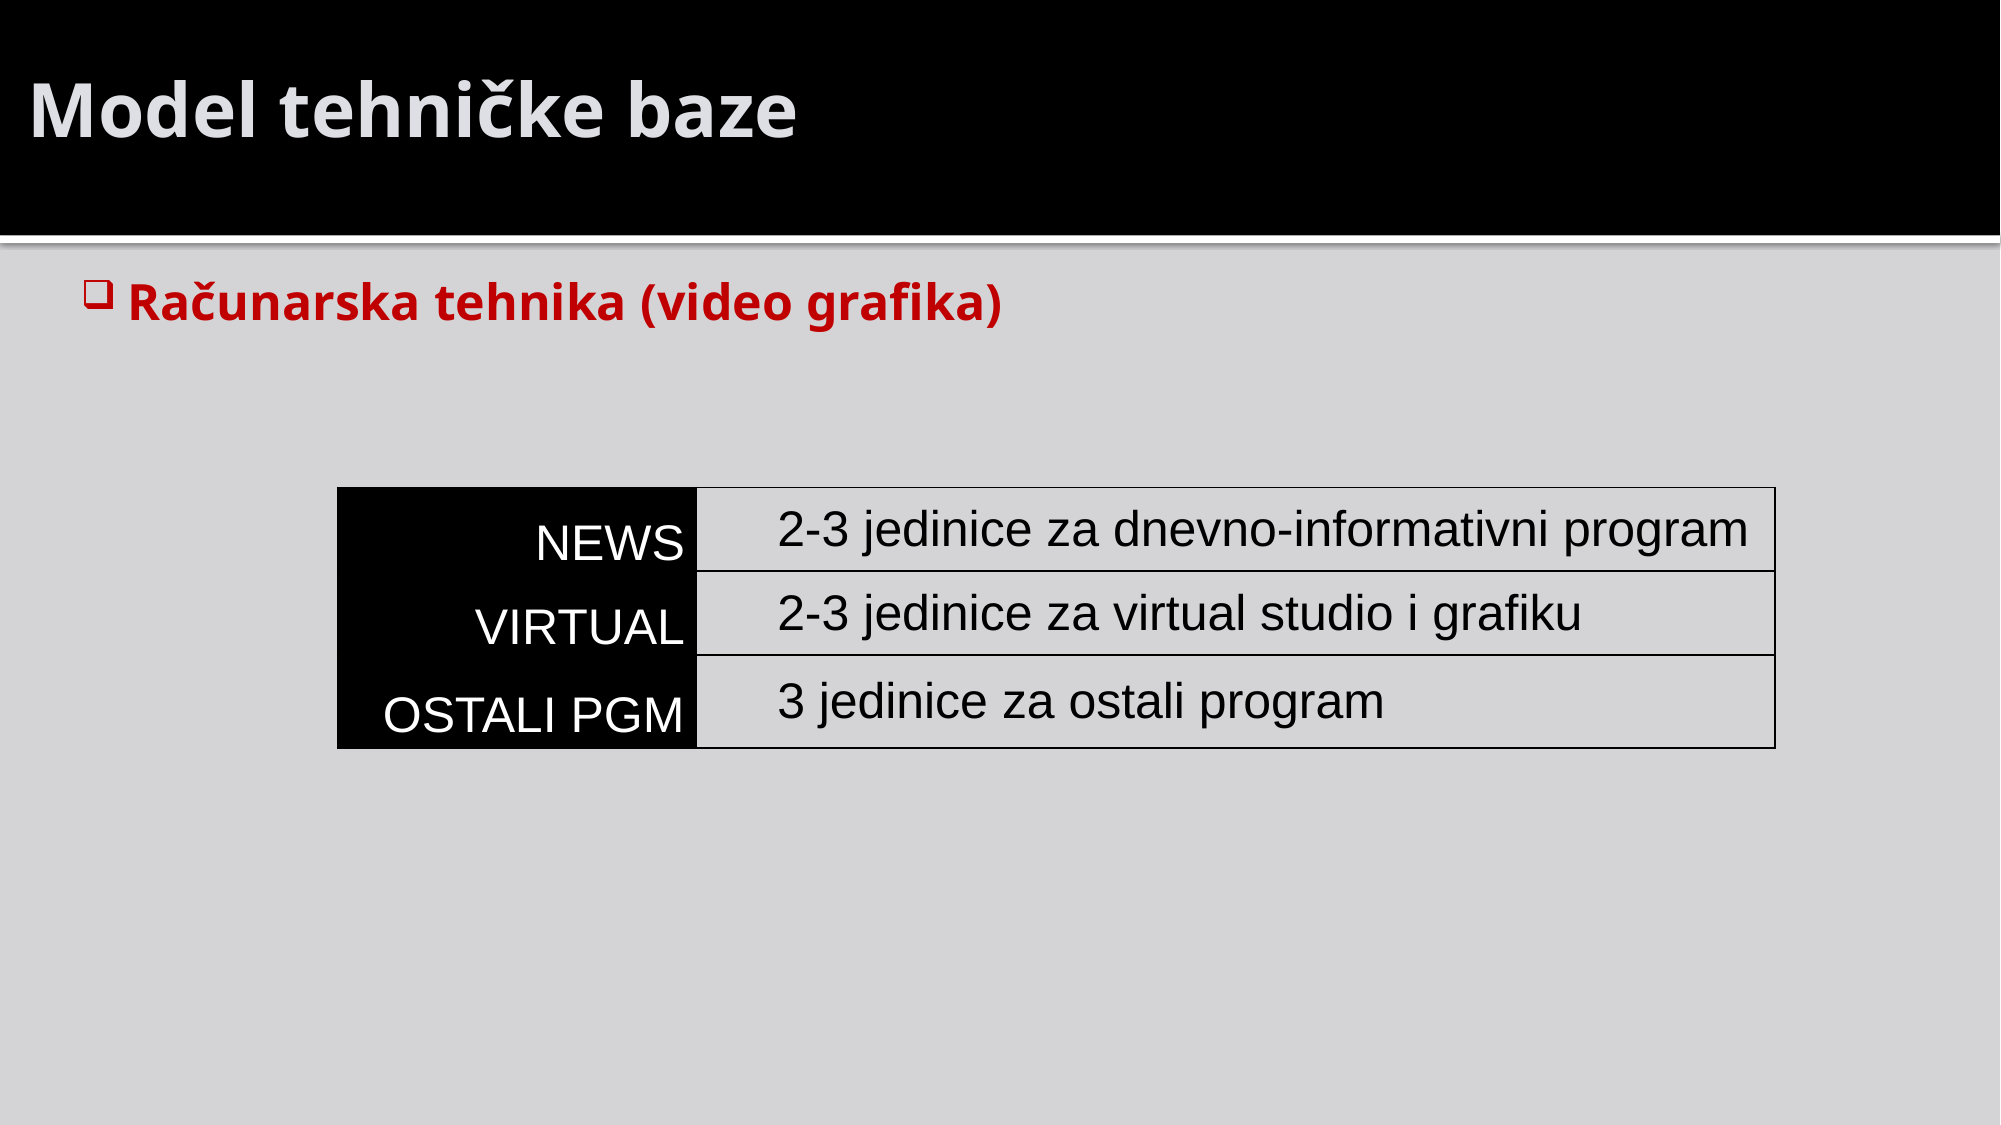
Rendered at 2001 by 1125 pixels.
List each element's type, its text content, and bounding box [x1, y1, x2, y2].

table_cell 3 jedinice za ostali program [697, 656, 1774, 747]
table_header NEWS [338, 488, 695, 570]
table_cell OSTALI PGM [338, 656, 695, 747]
text_box Model tehničke baze [12, 62, 1663, 200]
table_cell 2-3 jedinice za virtual studio i grafiku [697, 572, 1774, 654]
list Računarska tehnika (video grafika) [12, 237, 1938, 1125]
table_header 2-3 jedinice za dnevno-informativni program [697, 488, 1774, 570]
table_cell VIRTUAL [338, 572, 695, 654]
